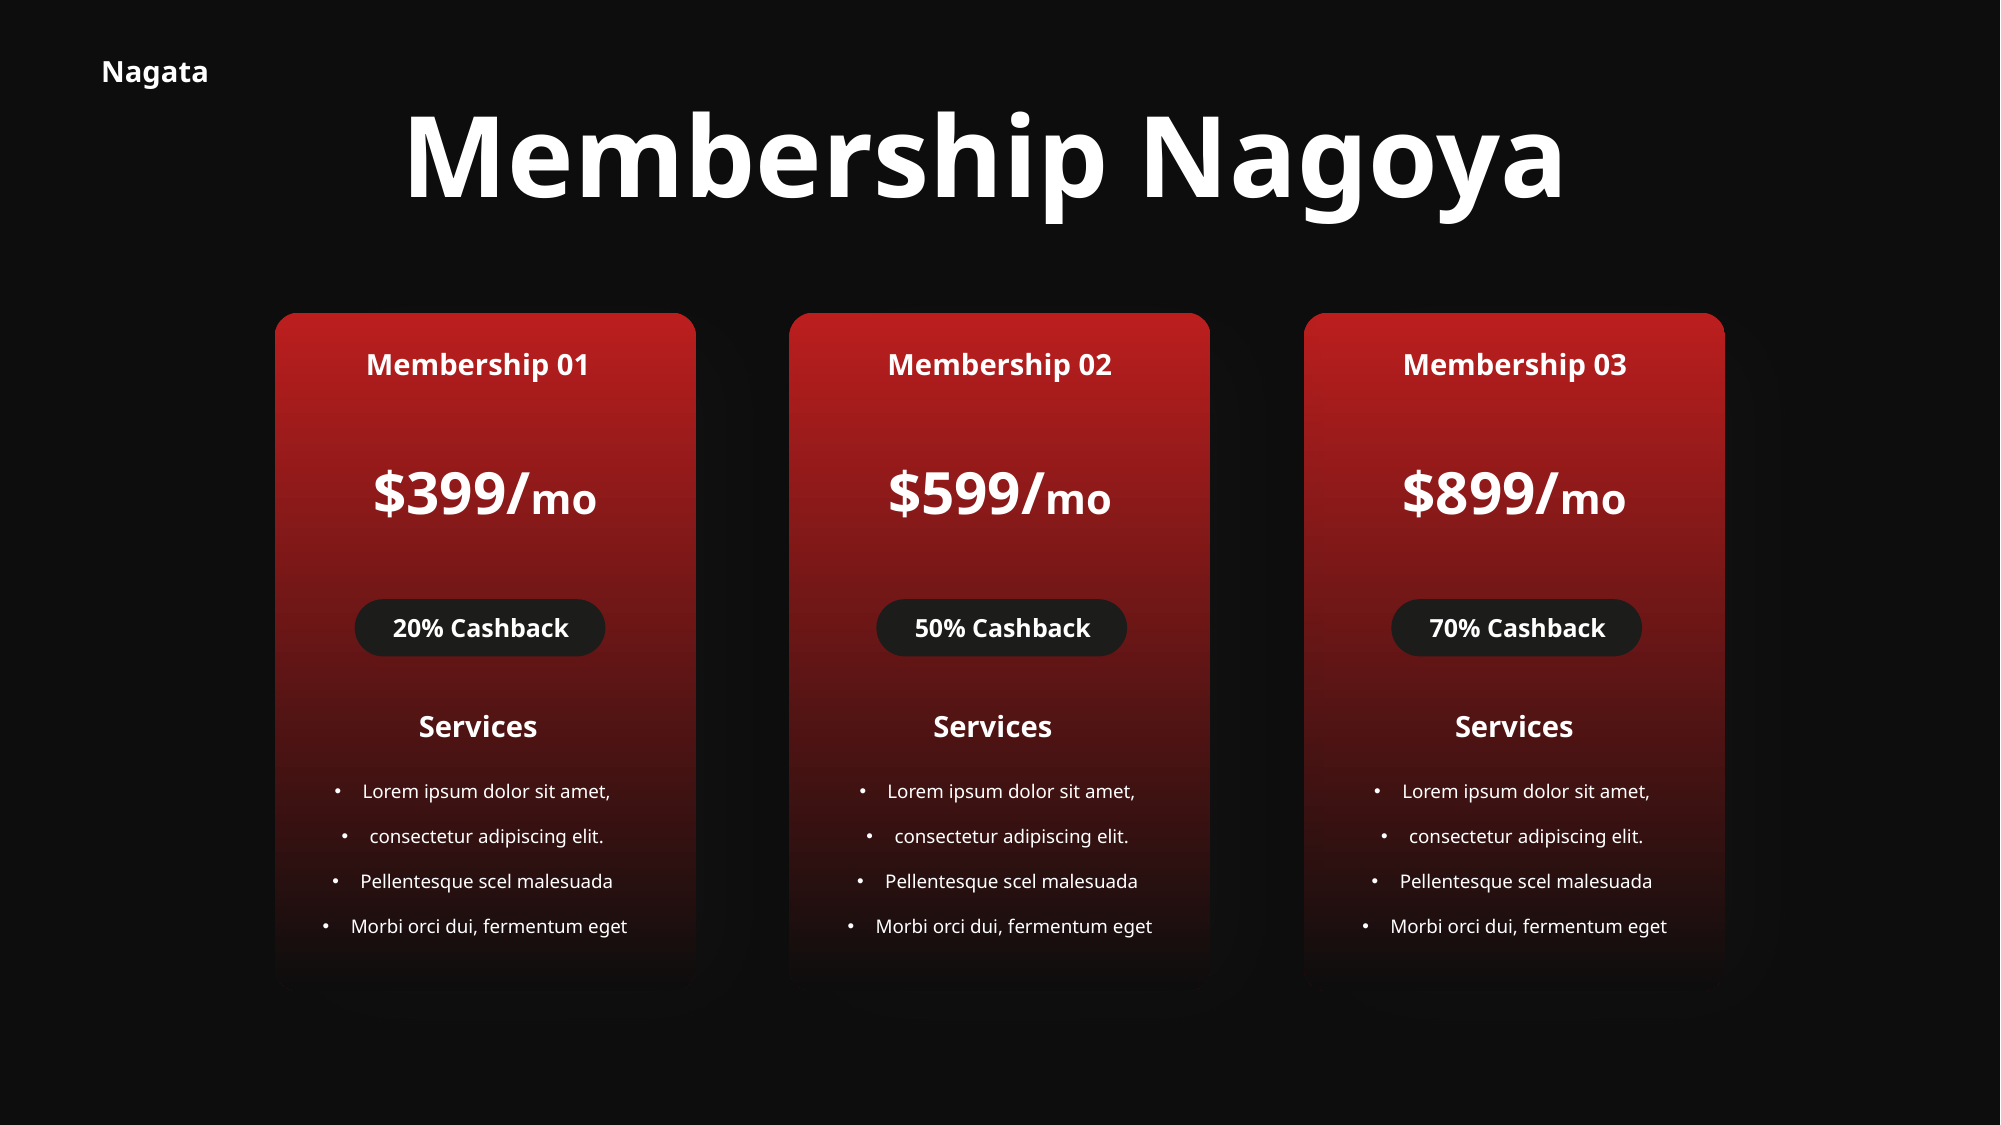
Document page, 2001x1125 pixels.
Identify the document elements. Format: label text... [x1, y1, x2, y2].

text_box Membership 02 [831, 338, 1169, 389]
text_box [353, 598, 607, 658]
text_box [1400, 650, 1633, 658]
text_box $399/mo [325, 448, 646, 534]
text_box 50% Cashback [880, 604, 1126, 650]
text_box [875, 611, 880, 644]
text_box Nagata [86, 46, 275, 96]
text_box $599/mo [839, 448, 1161, 534]
text_box Lorem ipsum dolor sit amet, consectetur adipiscing elit. Pellentesque scel malesuada Morbi orci dui, fermentum eget [1345, 749, 1684, 945]
text_box Services [1390, 700, 1639, 749]
text_box [887, 598, 1117, 604]
text_box Membership 01 [286, 338, 671, 389]
text_box Membership Nagoya [249, 78, 1750, 228]
text_box [885, 650, 1119, 658]
text_box [1302, 311, 1727, 993]
text_box Lorem ipsum dolor sit amet, consectetur adipiscing elit. Pellentesque scel malesuada Morbi orci dui, fermentum eget [831, 749, 1169, 945]
text_box $899/mo [1354, 448, 1675, 534]
text_box 70% Cashback [1395, 604, 1641, 650]
text_box [273, 311, 697, 993]
text_box [1402, 598, 1632, 604]
text_box Services [868, 700, 1117, 749]
text_box Membership 03 [1346, 338, 1684, 389]
text_box [788, 311, 1212, 993]
text_box Services [354, 700, 603, 749]
text_box 20% Cashback [371, 604, 591, 650]
text_box Lorem ipsum dolor sit amet, consectetur adipiscing elit. Pellentesque scel malesuada Morbi orci dui, fermentum eget [306, 749, 644, 945]
text_box [1390, 611, 1395, 644]
